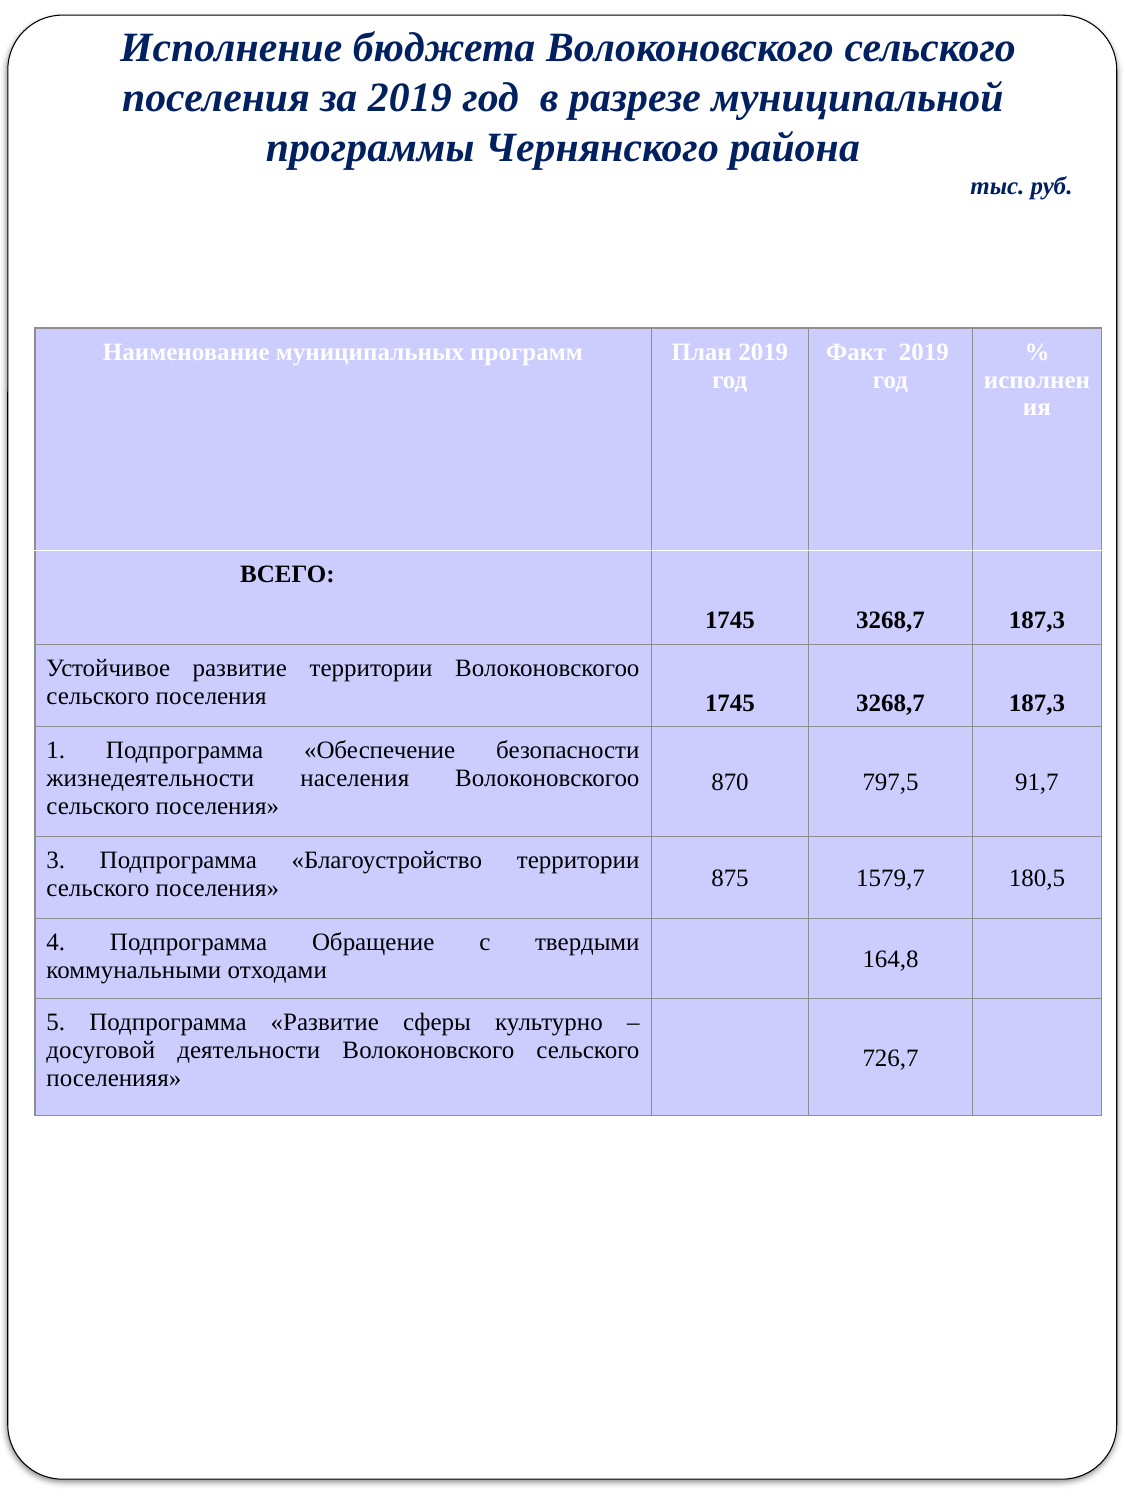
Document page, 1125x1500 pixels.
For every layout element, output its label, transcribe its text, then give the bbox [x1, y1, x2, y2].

table_header План 2019 год [652, 329, 808, 550]
table_cell 4. Подпрограмма Обращение с твердыми коммунальными отходами [36, 919, 651, 998]
table_cell ВСЕГО: [36, 551, 651, 644]
table_cell 5. Подпрограмма «Развитие сферы культурно – досуговой деятельности Волоконовского сельского поселенияя» [36, 999, 651, 1115]
table_header Факт 2019 год [809, 329, 972, 550]
table_cell 91,7 [973, 727, 1101, 836]
table_cell [973, 999, 1101, 1115]
table_cell 726,7 [809, 999, 972, 1115]
table_cell 1579,7 [809, 837, 972, 918]
text_box Исполнение бюджета Волоконовского сельского поселения за 2019 год в разрезе муниципальной программы Чернянского района тыс. руб. [42, 12, 1094, 207]
table_cell [973, 919, 1101, 998]
table_cell [652, 999, 808, 1115]
table_cell [652, 919, 808, 998]
table_cell 180,5 [973, 837, 1101, 918]
table_cell 3. Подпрограмма «Благоустройство территории сельского поселения» [36, 837, 651, 918]
table_cell 870 [652, 727, 808, 836]
table_cell 1. Подпрограмма «Обеспечение безопасности жизнедеятельности населения Волоконовскогоо сельского поселения» [36, 727, 651, 836]
table_cell 187,3 [973, 551, 1101, 644]
table_cell 164,8 [809, 919, 972, 998]
table_cell 3268,7 [809, 645, 972, 726]
table_cell Устойчивое развитие территории Волоконовскогоо сельского поселения [36, 645, 651, 726]
table_header Наименование муниципальных программ [36, 329, 651, 550]
table_cell 797,5 [809, 727, 972, 836]
table_cell 875 [652, 837, 808, 918]
table_cell 3268,7 [809, 551, 972, 644]
table_cell 187,3 [973, 645, 1101, 726]
table_cell 1745 [652, 551, 808, 644]
table_header % исполнения [973, 329, 1101, 550]
table_cell 1745 [652, 645, 808, 726]
